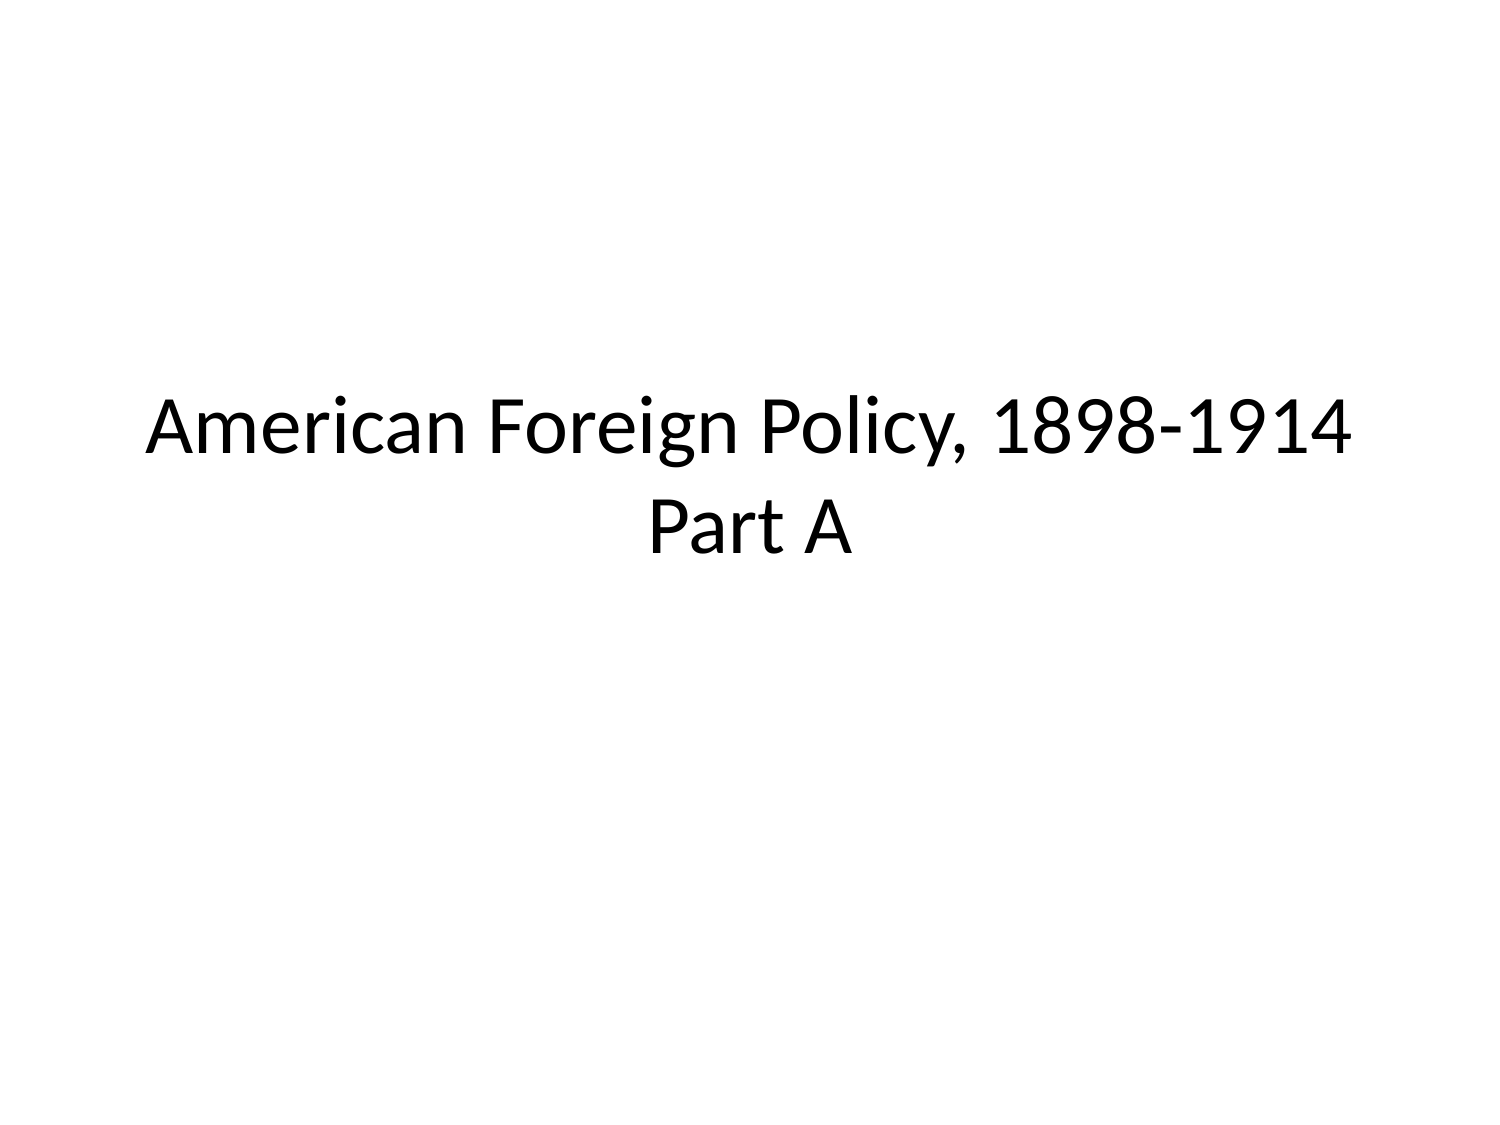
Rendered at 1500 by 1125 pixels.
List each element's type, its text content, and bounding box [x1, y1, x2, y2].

title American Foreign Policy, 1898-1914 Part A [112, 349, 1388, 591]
